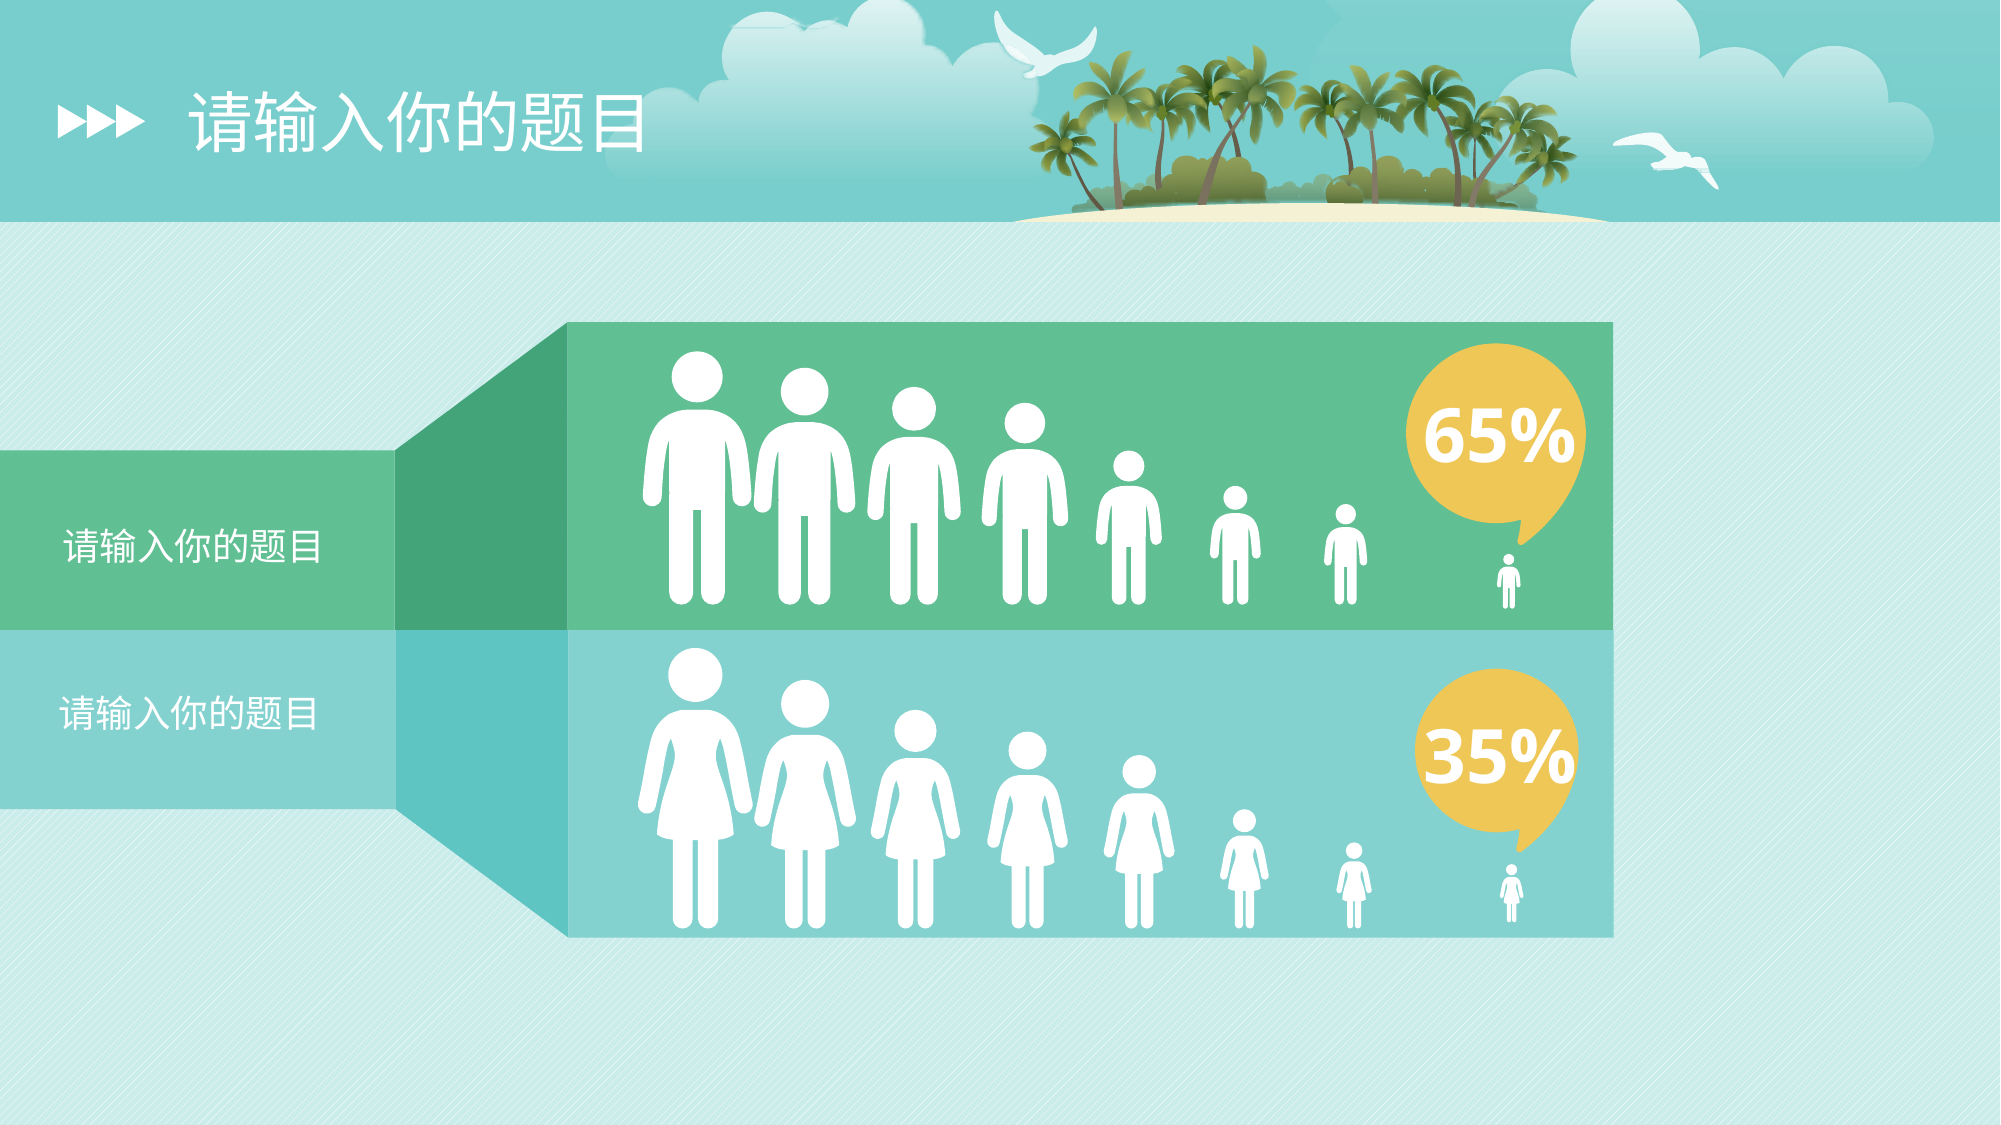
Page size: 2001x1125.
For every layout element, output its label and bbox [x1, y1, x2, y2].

text_box [870, 709, 961, 929]
text_box [1095, 450, 1163, 605]
text_box [1323, 504, 1368, 605]
text_box [753, 367, 856, 605]
text_box [1219, 809, 1270, 929]
text_box [1497, 553, 1521, 609]
text_box [981, 402, 1069, 605]
text_box [1209, 485, 1261, 605]
text_box [867, 386, 961, 605]
text_box [1414, 668, 1581, 853]
text_box [0, 629, 1614, 938]
text_box [1499, 864, 1524, 923]
text_box [753, 679, 857, 929]
text_box [0, 322, 1613, 630]
text_box [637, 647, 754, 929]
text_box [642, 351, 752, 605]
text_box [1336, 842, 1372, 929]
text_box [986, 731, 1069, 929]
text_box [1103, 755, 1176, 929]
text_box [1406, 343, 1586, 546]
